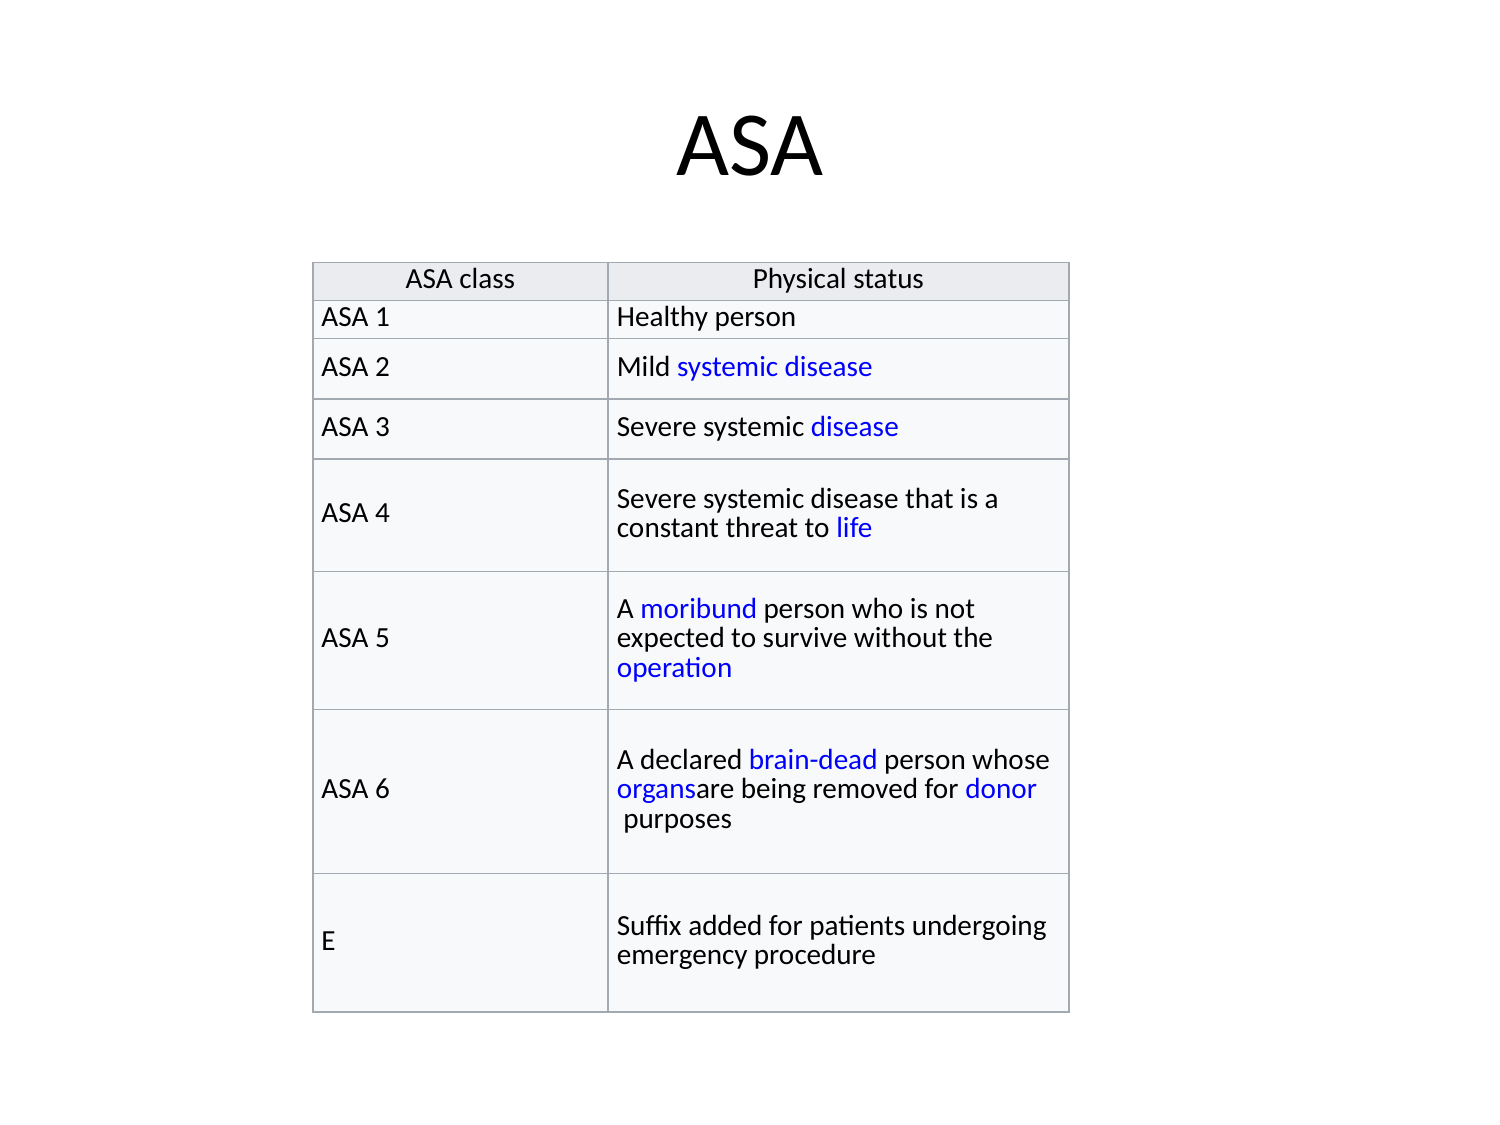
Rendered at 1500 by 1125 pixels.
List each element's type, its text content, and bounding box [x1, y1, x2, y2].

table_cell ASA 6 [314, 710, 607, 873]
table_cell E [314, 874, 607, 1011]
table_header ASA class [314, 263, 607, 300]
table_cell Severe systemic disease that is a constant threat to life [609, 460, 1068, 571]
table_cell Severe systemic disease [609, 400, 1068, 458]
table_header Physical status [609, 263, 1068, 300]
table_cell Healthy person [609, 301, 1068, 338]
table_cell ASA 5 [314, 572, 607, 709]
title ASA [75, 45, 1425, 233]
table_cell Mild systemic disease [609, 339, 1068, 398]
table_cell A moribund person who is not expected to survive without the operation [609, 572, 1068, 709]
table_cell Suffix added for patients undergoing emergency procedure [609, 874, 1068, 1011]
table_cell ASA 1 [314, 301, 607, 338]
table_cell ASA 4 [314, 460, 607, 571]
table_cell ASA 3 [314, 400, 607, 458]
table_cell A declared brain-dead person whose organsare being removed for donor purposes [609, 710, 1068, 873]
table_cell ASA 2 [314, 339, 607, 398]
